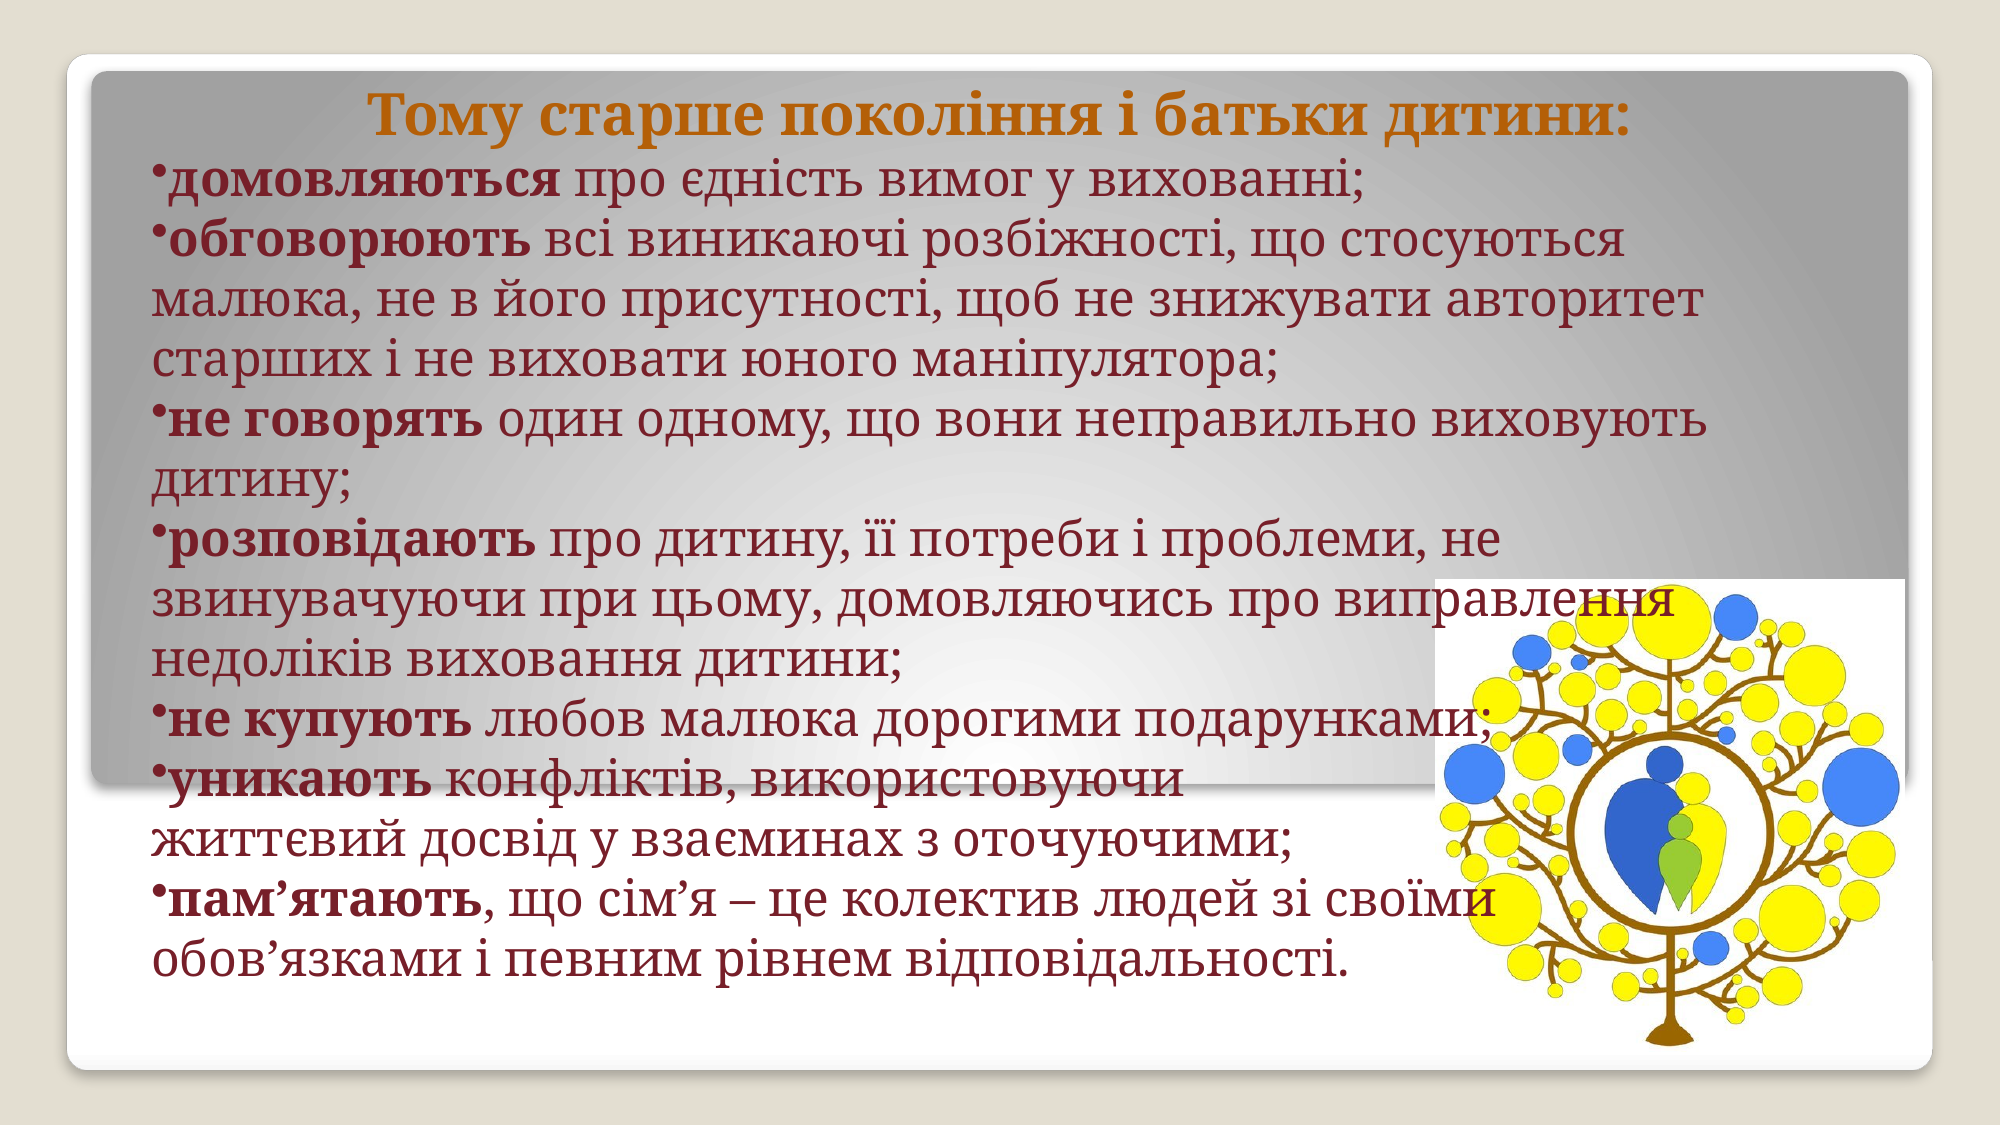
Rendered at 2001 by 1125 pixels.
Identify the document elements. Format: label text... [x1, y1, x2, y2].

picture [1435, 578, 1905, 1053]
text_box Тому старше покоління і батьки дитини: домовляються про єдність вимог у вихованні; обговорюють всі виникаючі розбіжності, що стосуються малюка, не в його присутності, щоб не знижувати авторитет старших і не виховати юного маніпулятора; не говорять один одному, що вони неправильно виховують дитину; розповідають про дитину, її потреби і проблеми, не звинувачуючи при цьому, домовляючись про виправлення недоліків виховання дитини; не купують любов малюка дорогими подарунками; уникають конфліктів, використовуючи життєвий досвід у взаєминах з оточуючими; пам’ятають, що сім’я – це колектив людей зі своїми обов’язками і певним рівнем відповідальності. [135, 69, 1865, 995]
